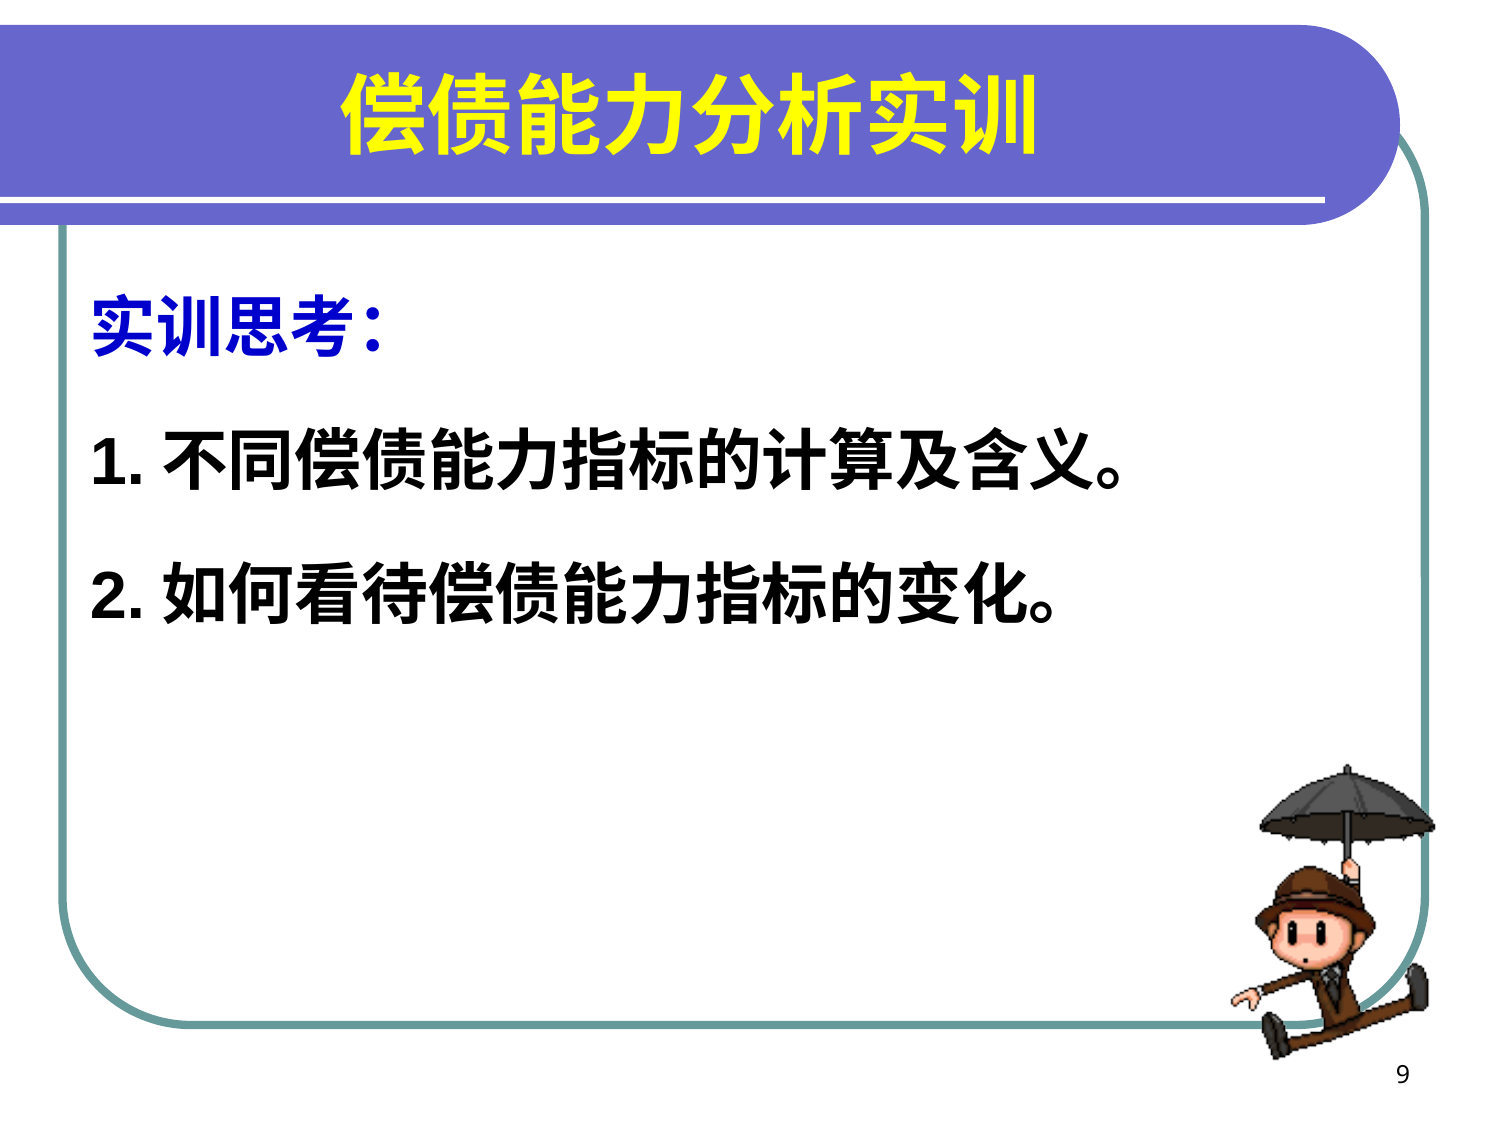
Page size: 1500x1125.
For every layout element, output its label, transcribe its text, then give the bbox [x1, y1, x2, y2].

title 偿债能力分析实训 [31, 37, 1348, 188]
slide_number 9 [1074, 1024, 1426, 1101]
text_box 实训思考： 1.不同偿债能力指标的计算及含义。 2.如何看待偿债能力指标的变化。 [75, 237, 1375, 925]
picture [1173, 749, 1500, 1074]
